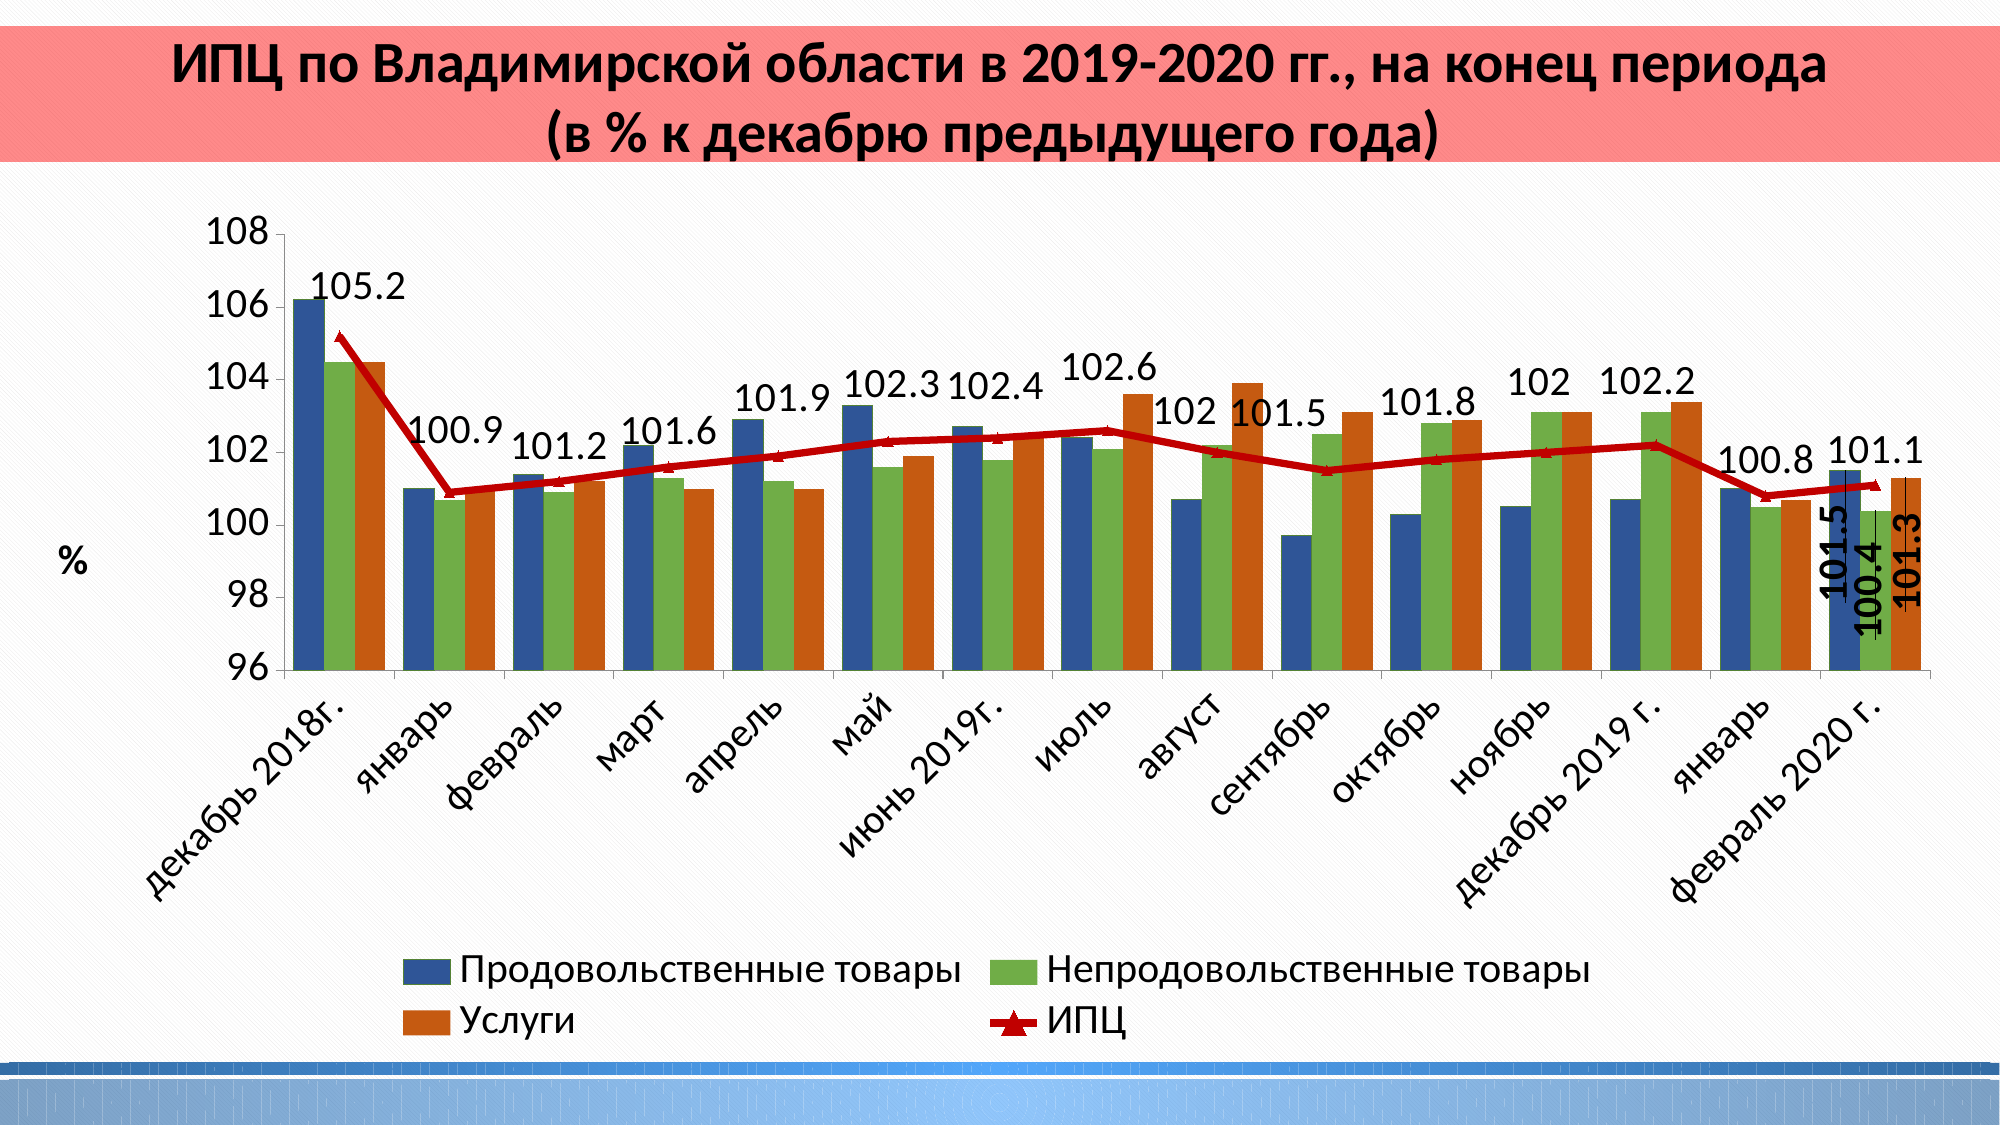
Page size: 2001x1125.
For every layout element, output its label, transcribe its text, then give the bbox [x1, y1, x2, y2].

text_box ИПЦ по Владимирской области в 2019-2020 гг., на конец периода (в % к декабрю предыдущего года) [0, 26, 2000, 162]
chart [23, 196, 1972, 1053]
